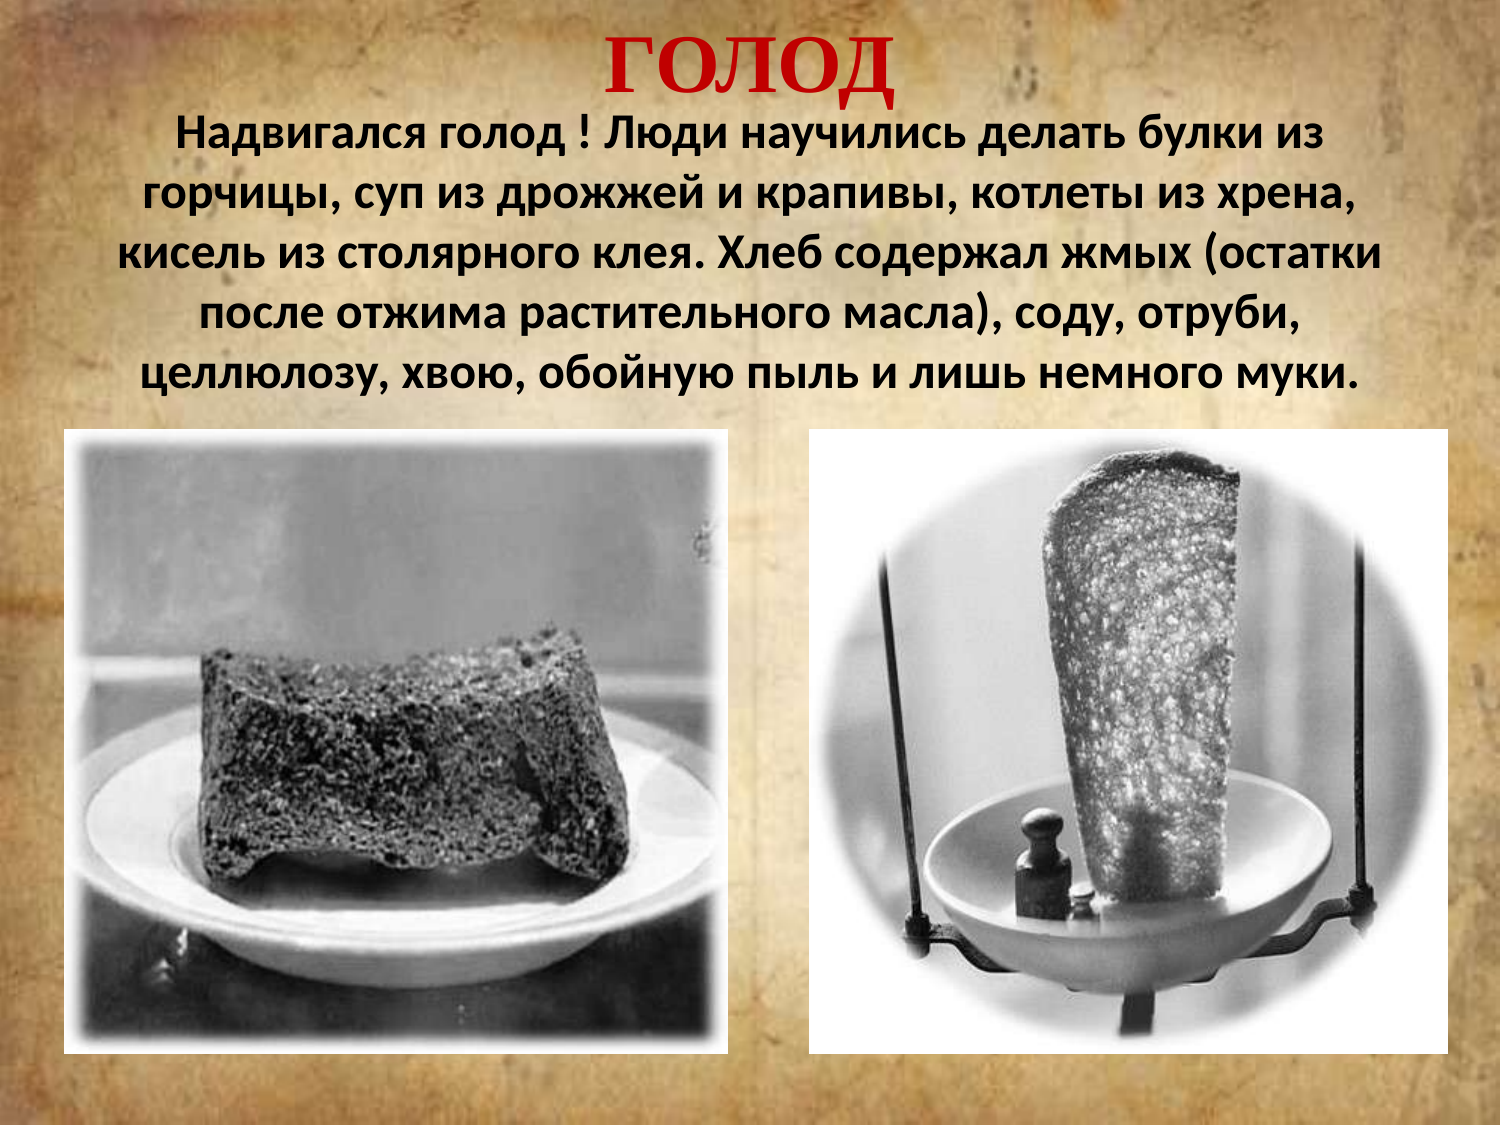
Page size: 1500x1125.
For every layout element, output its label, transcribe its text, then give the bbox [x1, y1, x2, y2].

list ГОЛОД [282, 1, 1218, 120]
picture [0, 0, 1500, 1125]
list Надвигался голод ! Люди научились делать булки из горчицы, суп из дрожжей и крапивы, котлеты из хрена, кисель из столярного клея. Хлеб содержал жмых (остатки после отжима растительного масла), соду, отруби, целлюлозу, хвою, обойную пыль и лишь немного муки. [82, 90, 1418, 304]
